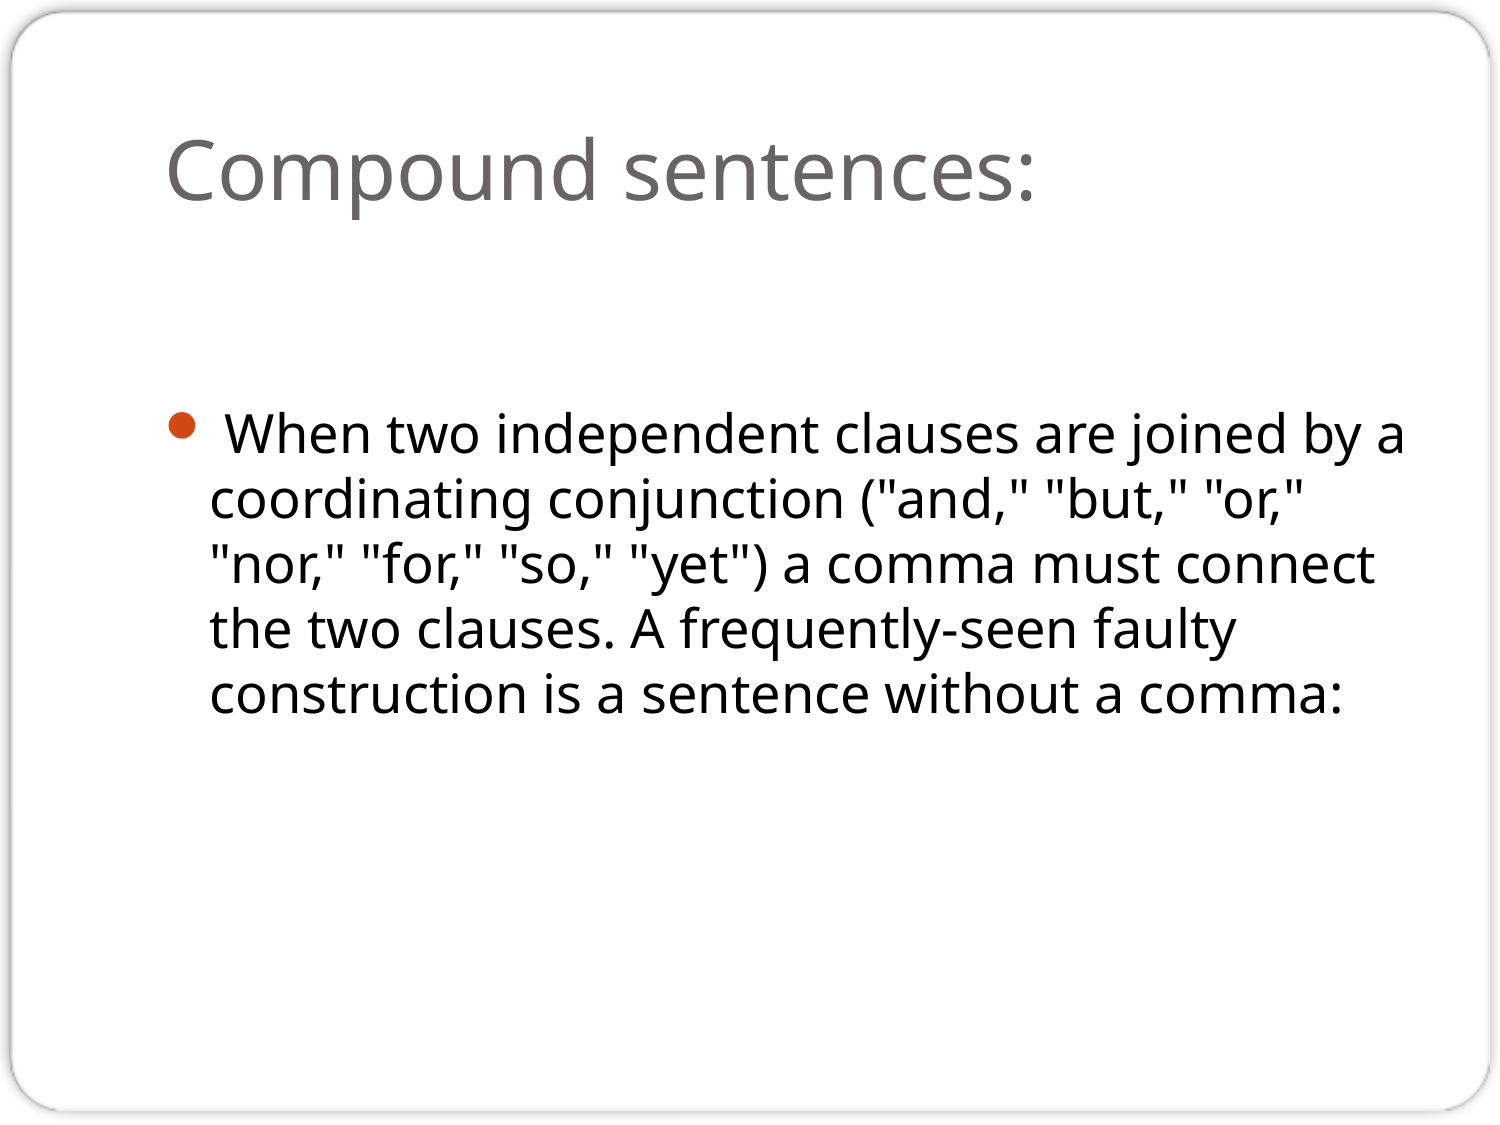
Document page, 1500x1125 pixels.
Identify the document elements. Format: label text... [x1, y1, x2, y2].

list When two independent clauses are joined by a coordinating conjunction ("and," "but," "or," "nor," "for," "so," "yet") a comma must connect the two clauses. A frequently-seen faulty construction is a sentence without a comma: [150, 237, 1425, 988]
title Compound sentences: [150, 45, 1425, 233]
